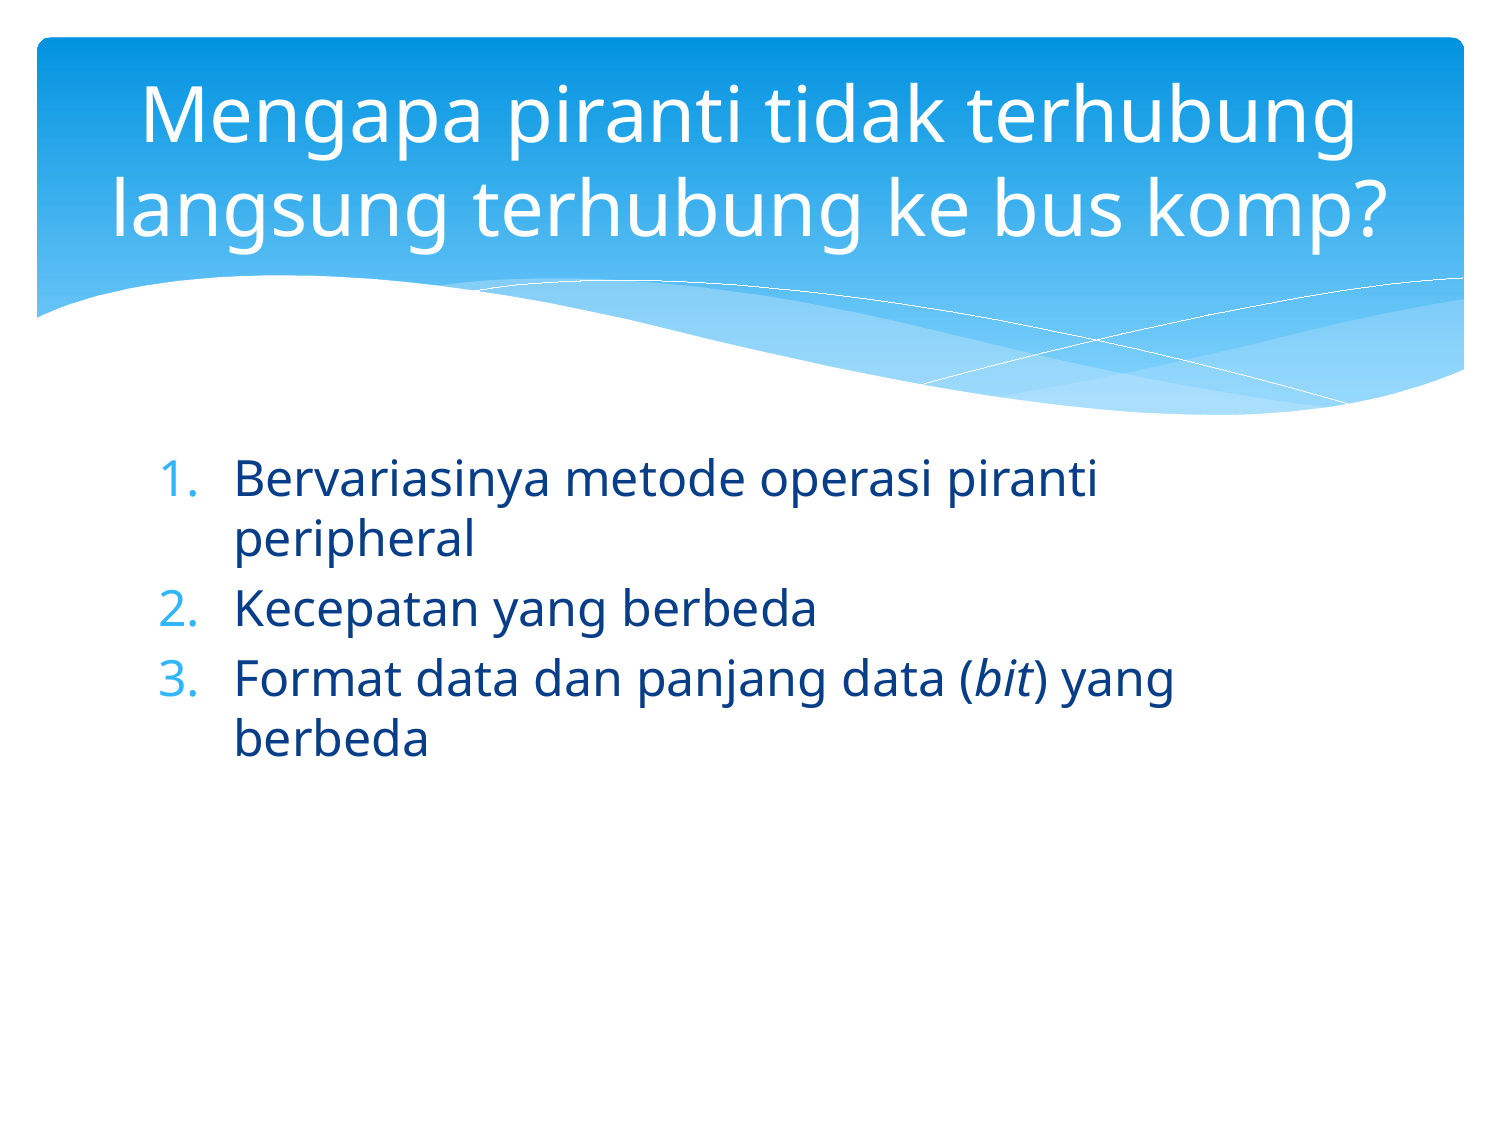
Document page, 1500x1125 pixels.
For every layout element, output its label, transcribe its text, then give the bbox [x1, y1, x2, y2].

list Bervariasinya metode operasi piranti peripheral Kecepatan yang berbeda Format data dan panjang data (bit) yang berbeda [143, 438, 1359, 1005]
title Mengapa piranti tidak terhubung langsung terhubung ke bus komp? [75, 55, 1425, 261]
